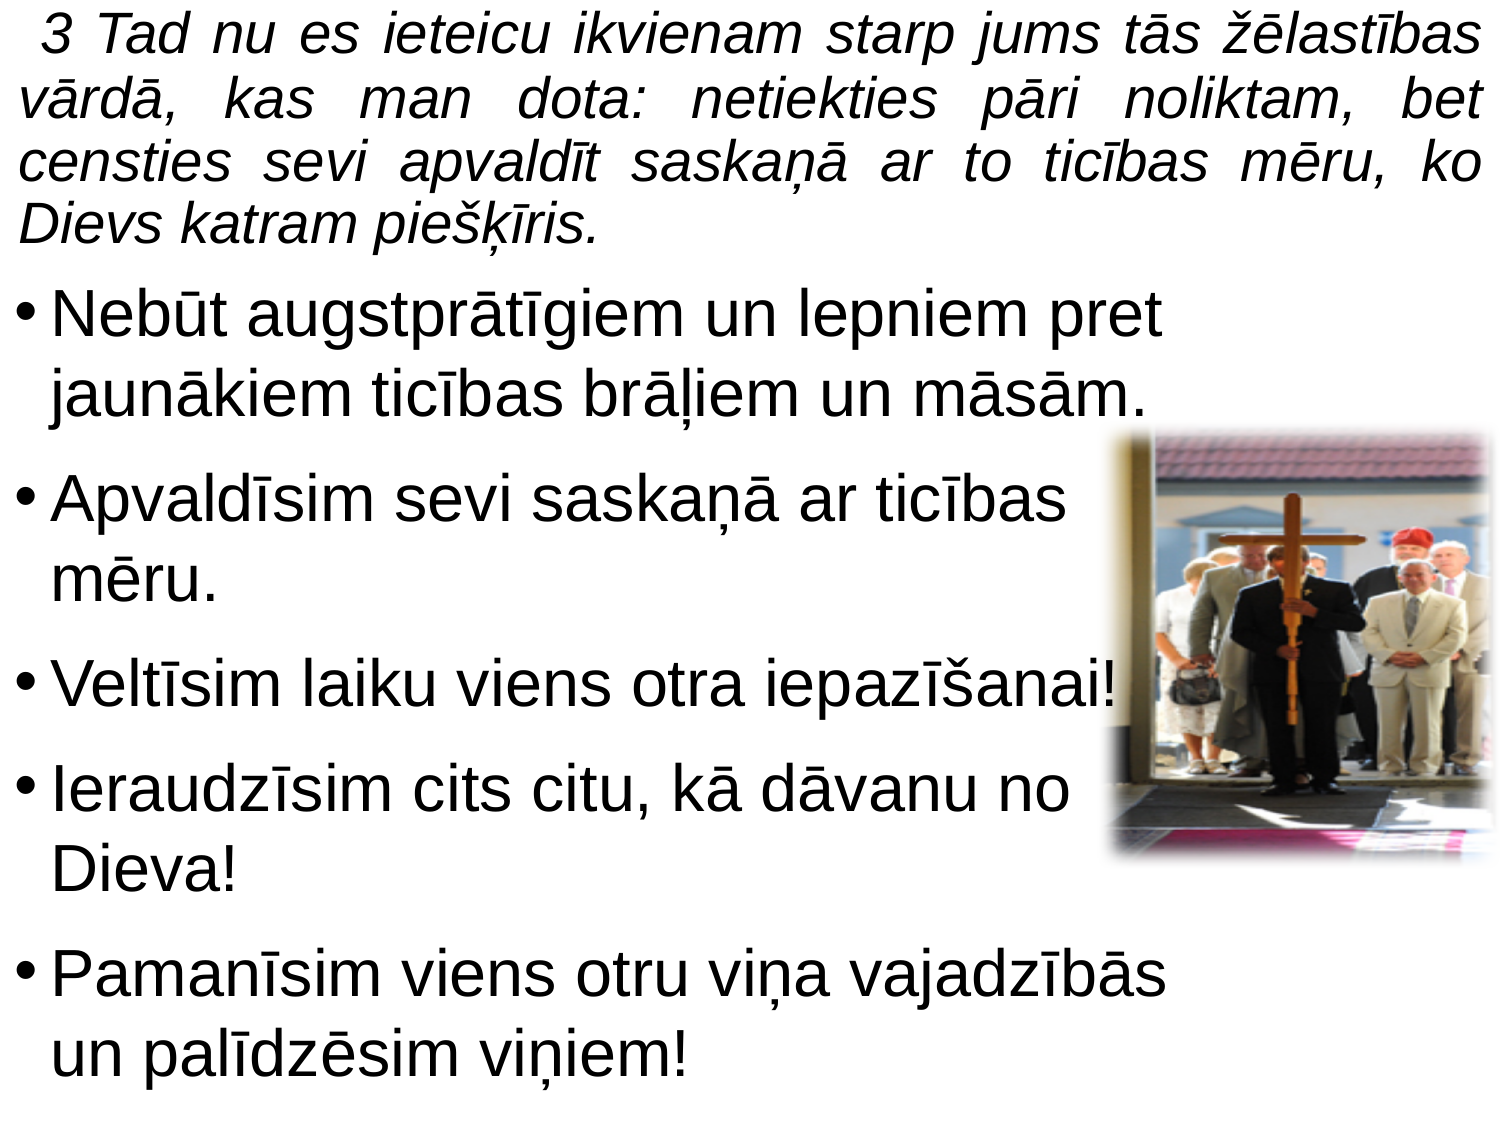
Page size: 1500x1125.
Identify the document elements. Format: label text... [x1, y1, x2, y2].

picture [1097, 420, 1500, 870]
text_box Nebūt augstprātīgiem un lepniem pret jaunākiem ticības brāļiem un māsām. Apvaldīsim sevi saskaņā ar ticības mēru. Veltīsim laiku viens otra iepazīšanai! Ieraudzīsim cits citu, kā dāvanu no Dieva! Pamanīsim viens otru viņa vajadzībās un palīdzēsim viņiem! [0, 262, 1188, 1097]
list 3 Tad nu es ieteicu ikvienam starp jums tās žēlastības vārdā, kas man dota: netiekties pāri noliktam, bet censties sevi apvaldīt saskaņā ar to ticības mēru, ko Dievs katram piešķīris. [0, 0, 1500, 166]
